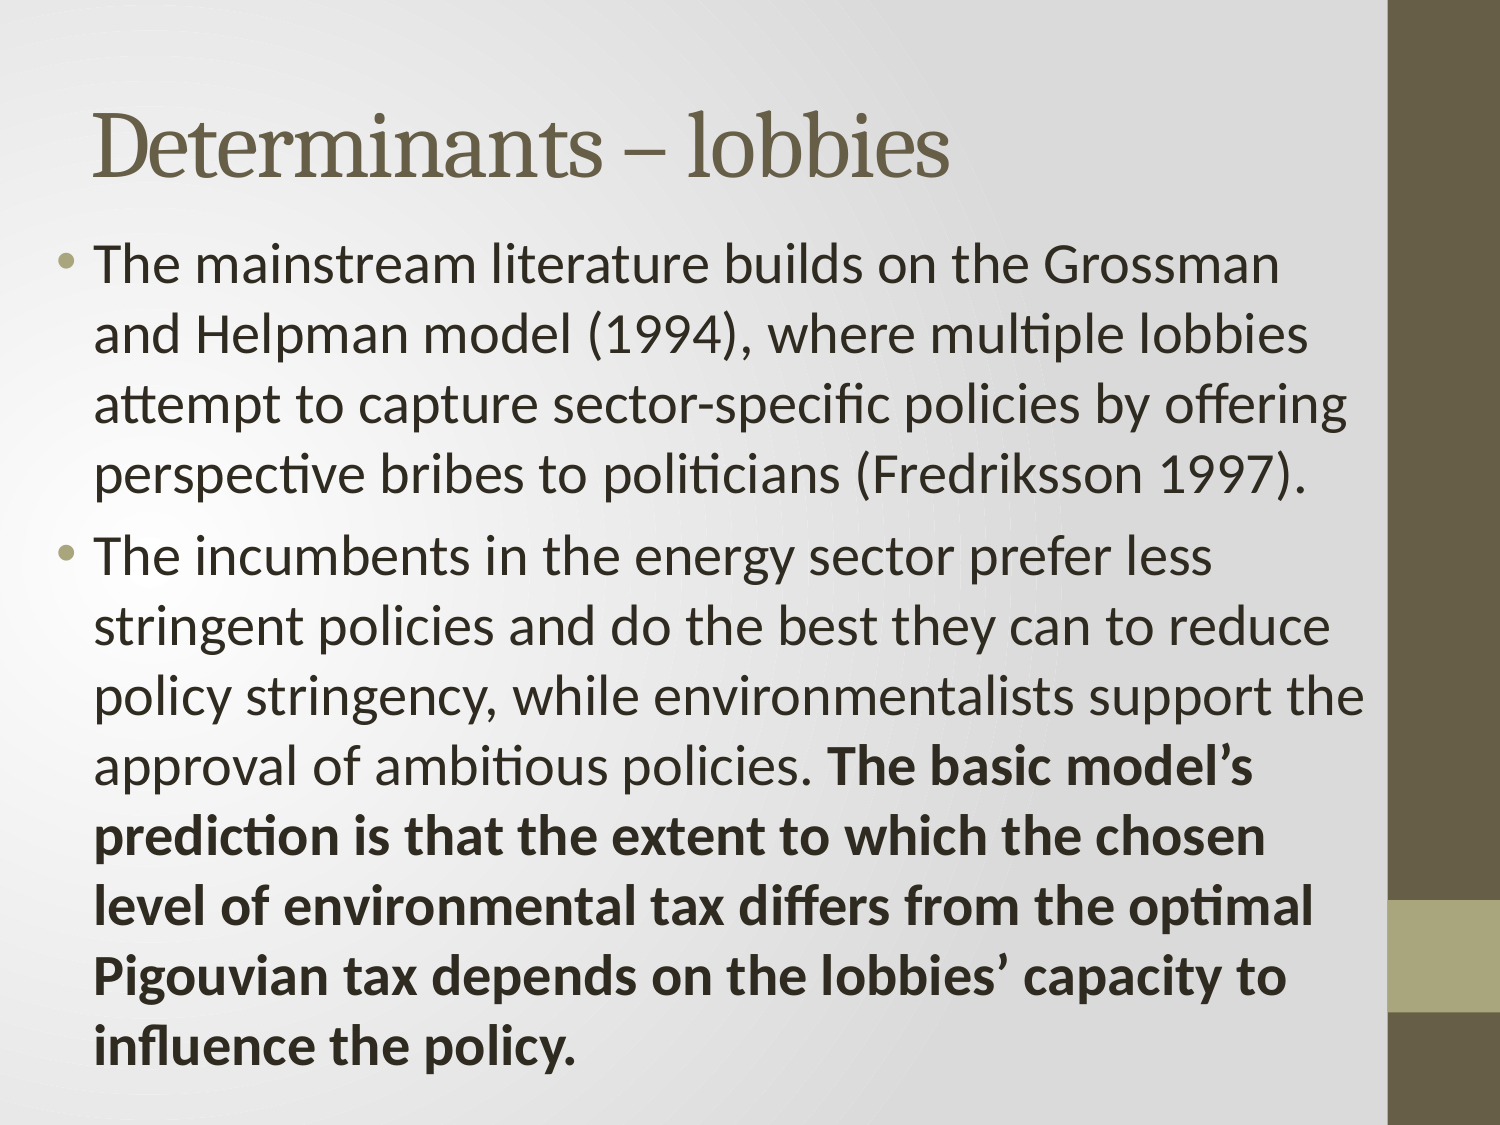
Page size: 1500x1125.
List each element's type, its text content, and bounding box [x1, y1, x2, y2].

title Determinants – lobbies [75, 45, 1325, 217]
list The mainstream literature builds on the Grossman and Helpman model (1994), where multiple lobbies attempt to capture sector-specific policies by offering perspective bribes to politicians (Fredriksson 1997). The incumbents in the energy sector prefer less stringent policies and do the best they can to reduce policy stringency, while environmentalists support the approval of ambitious policies. The basic model’s prediction is that the extent to which the chosen level of environmental tax differs from the optimal Pigouvian tax depends on the lobbies’ capacity to influence the policy. [22, 217, 1383, 1025]
